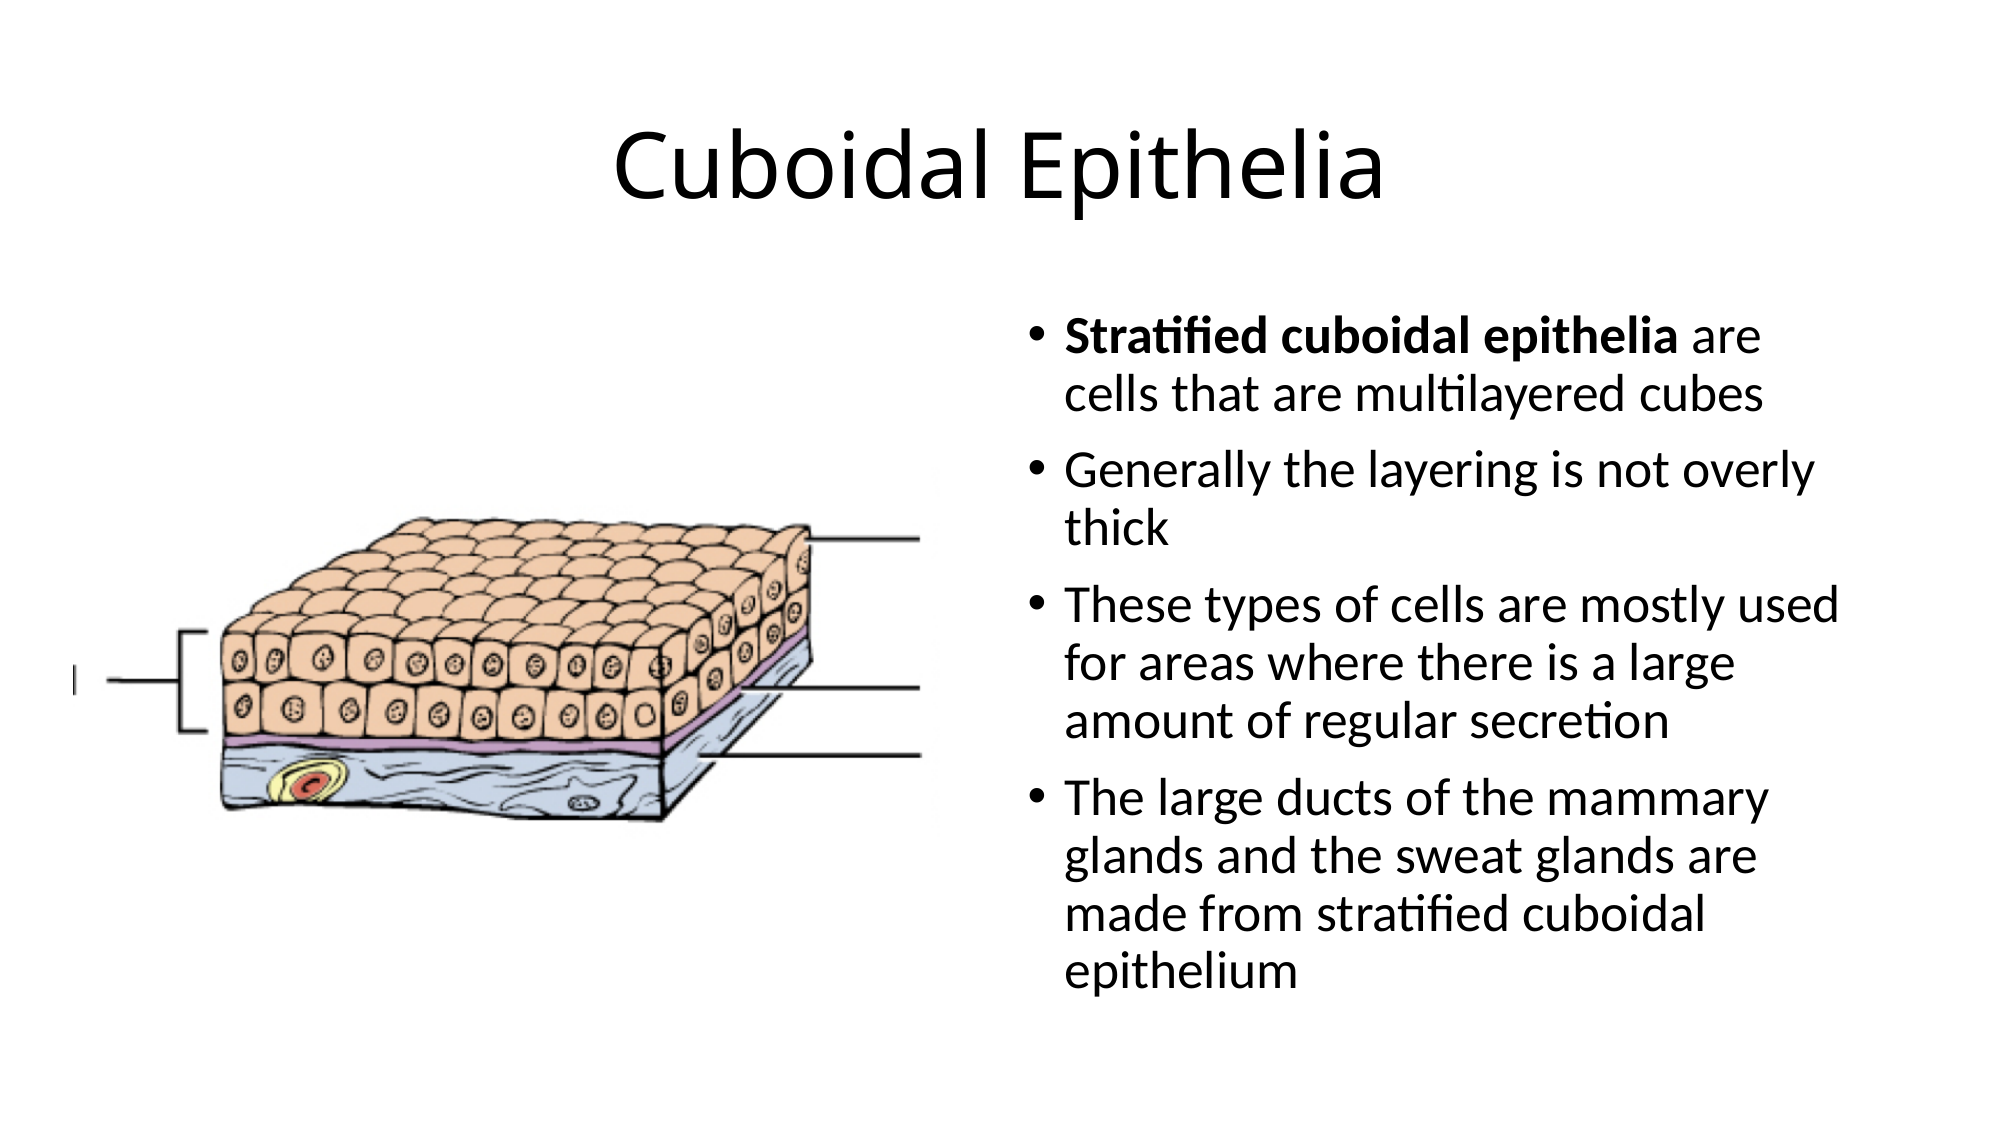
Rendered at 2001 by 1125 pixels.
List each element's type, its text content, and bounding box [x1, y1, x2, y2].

list Stratified cuboidal epithelia are cells that are multilayered cubes Generally the layering is not overly thick These types of cells are mostly used for areas where there is a large amount of regular secretion The large ducts of the mammary glands and the sweat glands are made from stratified cuboidal epithelium [1012, 299, 1863, 1014]
title Cuboidal Epithelia [137, 59, 1863, 278]
picture [73, 431, 940, 882]
